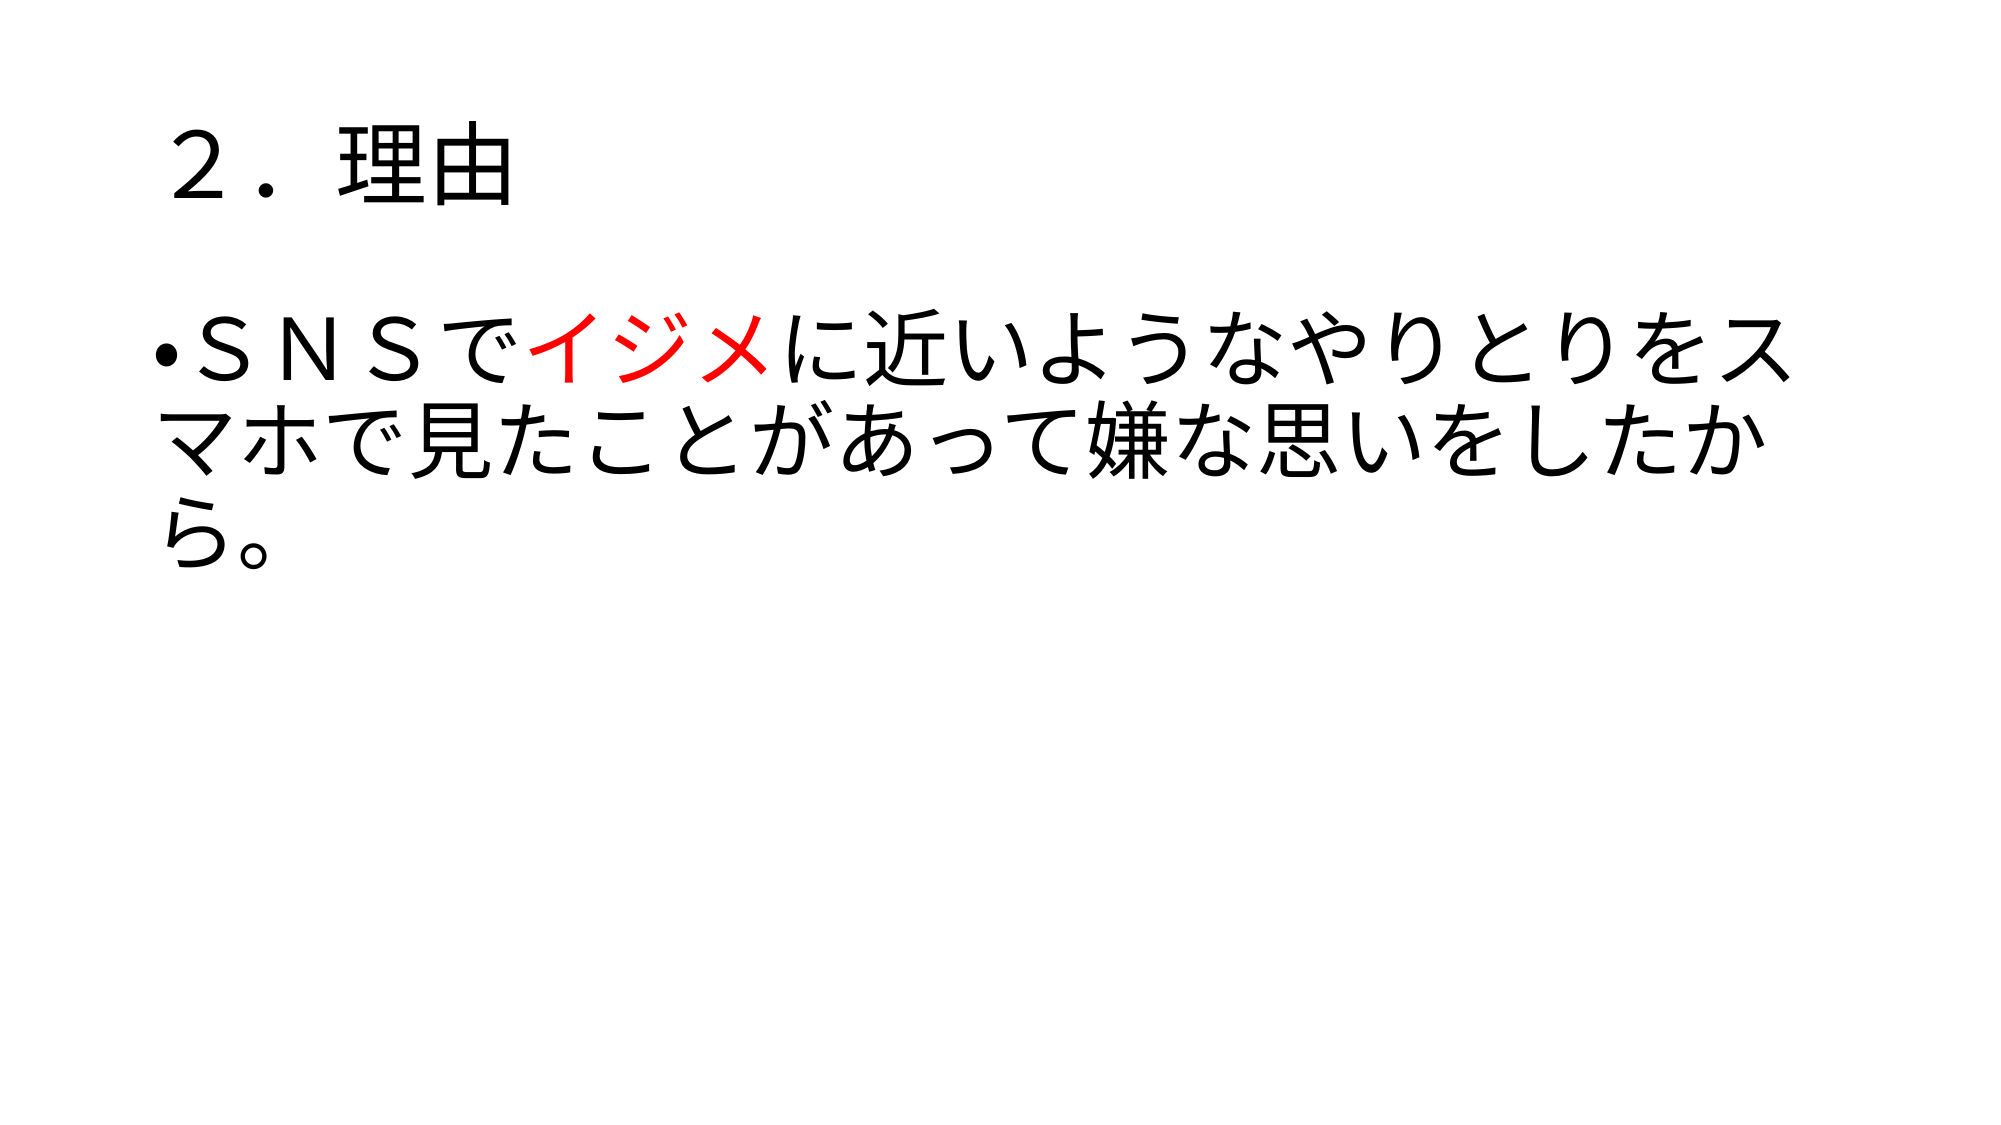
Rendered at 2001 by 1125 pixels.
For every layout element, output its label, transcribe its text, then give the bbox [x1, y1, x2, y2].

title ２．理由 [137, 59, 1863, 278]
list ・ＳＮＳでイジメに近いようなやりとりをスマホで見たことがあって嫌な思いをしたから。 [137, 299, 1863, 592]
